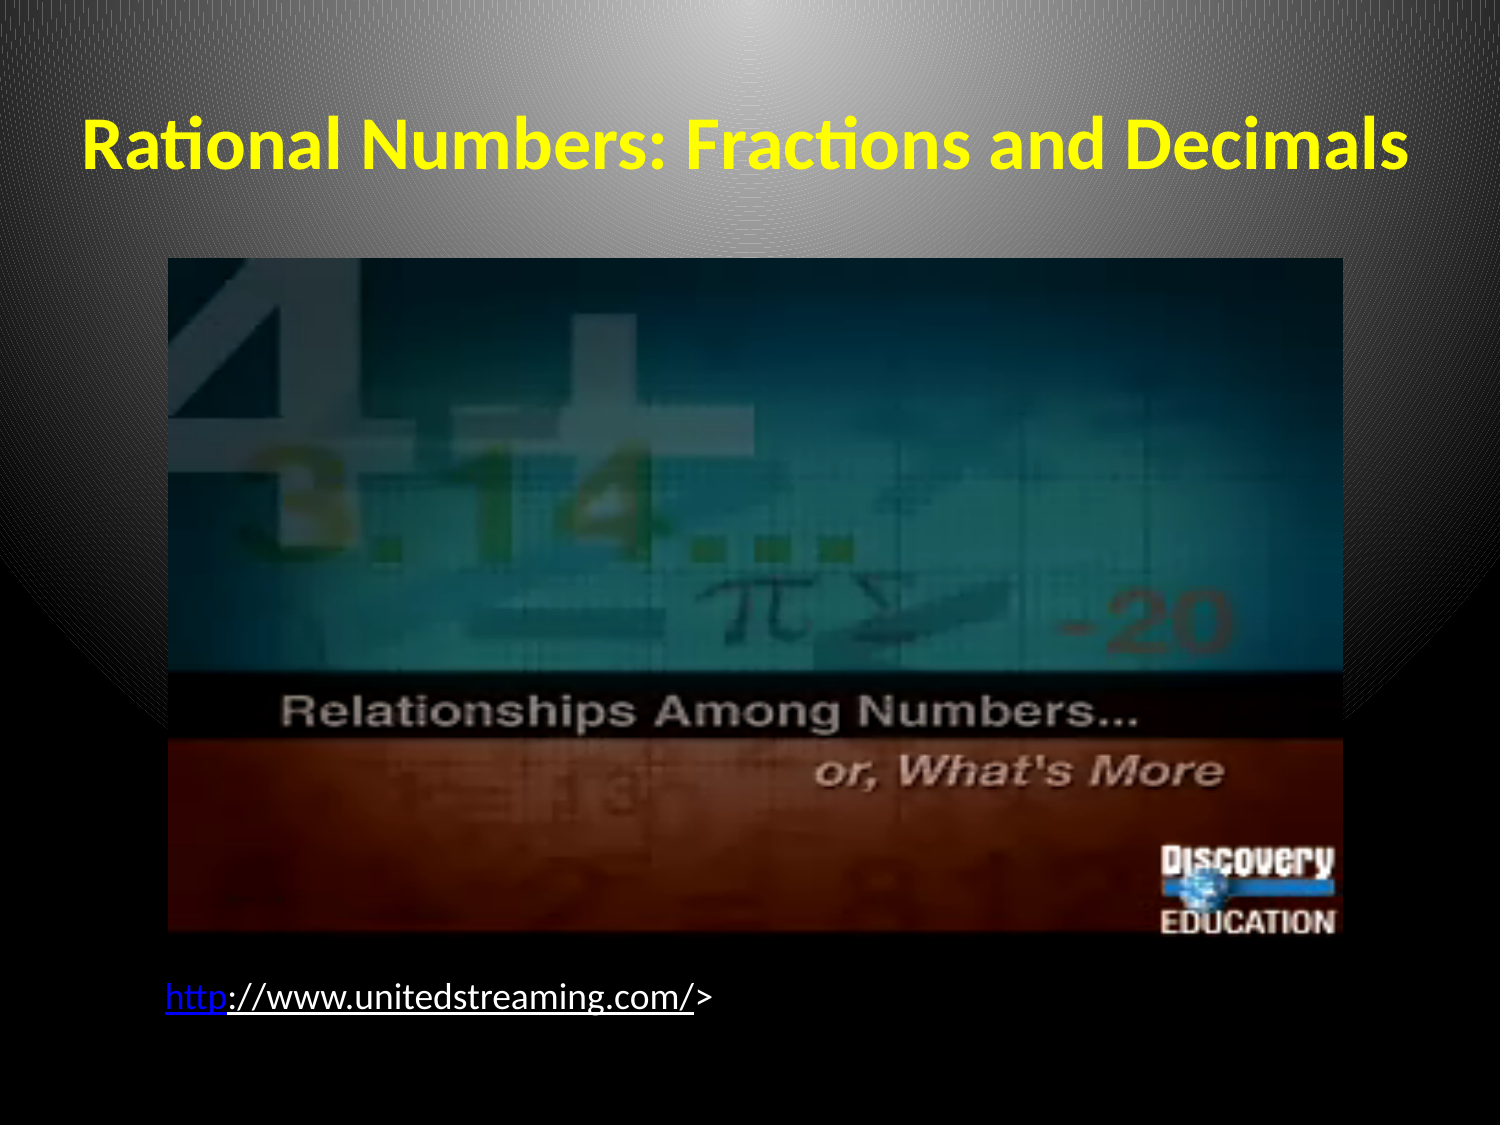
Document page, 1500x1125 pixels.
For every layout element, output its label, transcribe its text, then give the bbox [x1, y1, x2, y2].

title Rational Numbers: Fractions and Decimals [38, 45, 1454, 233]
text_box http://www.unitedstreaming.com/> [149, 964, 1500, 1089]
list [167, 256, 1344, 938]
